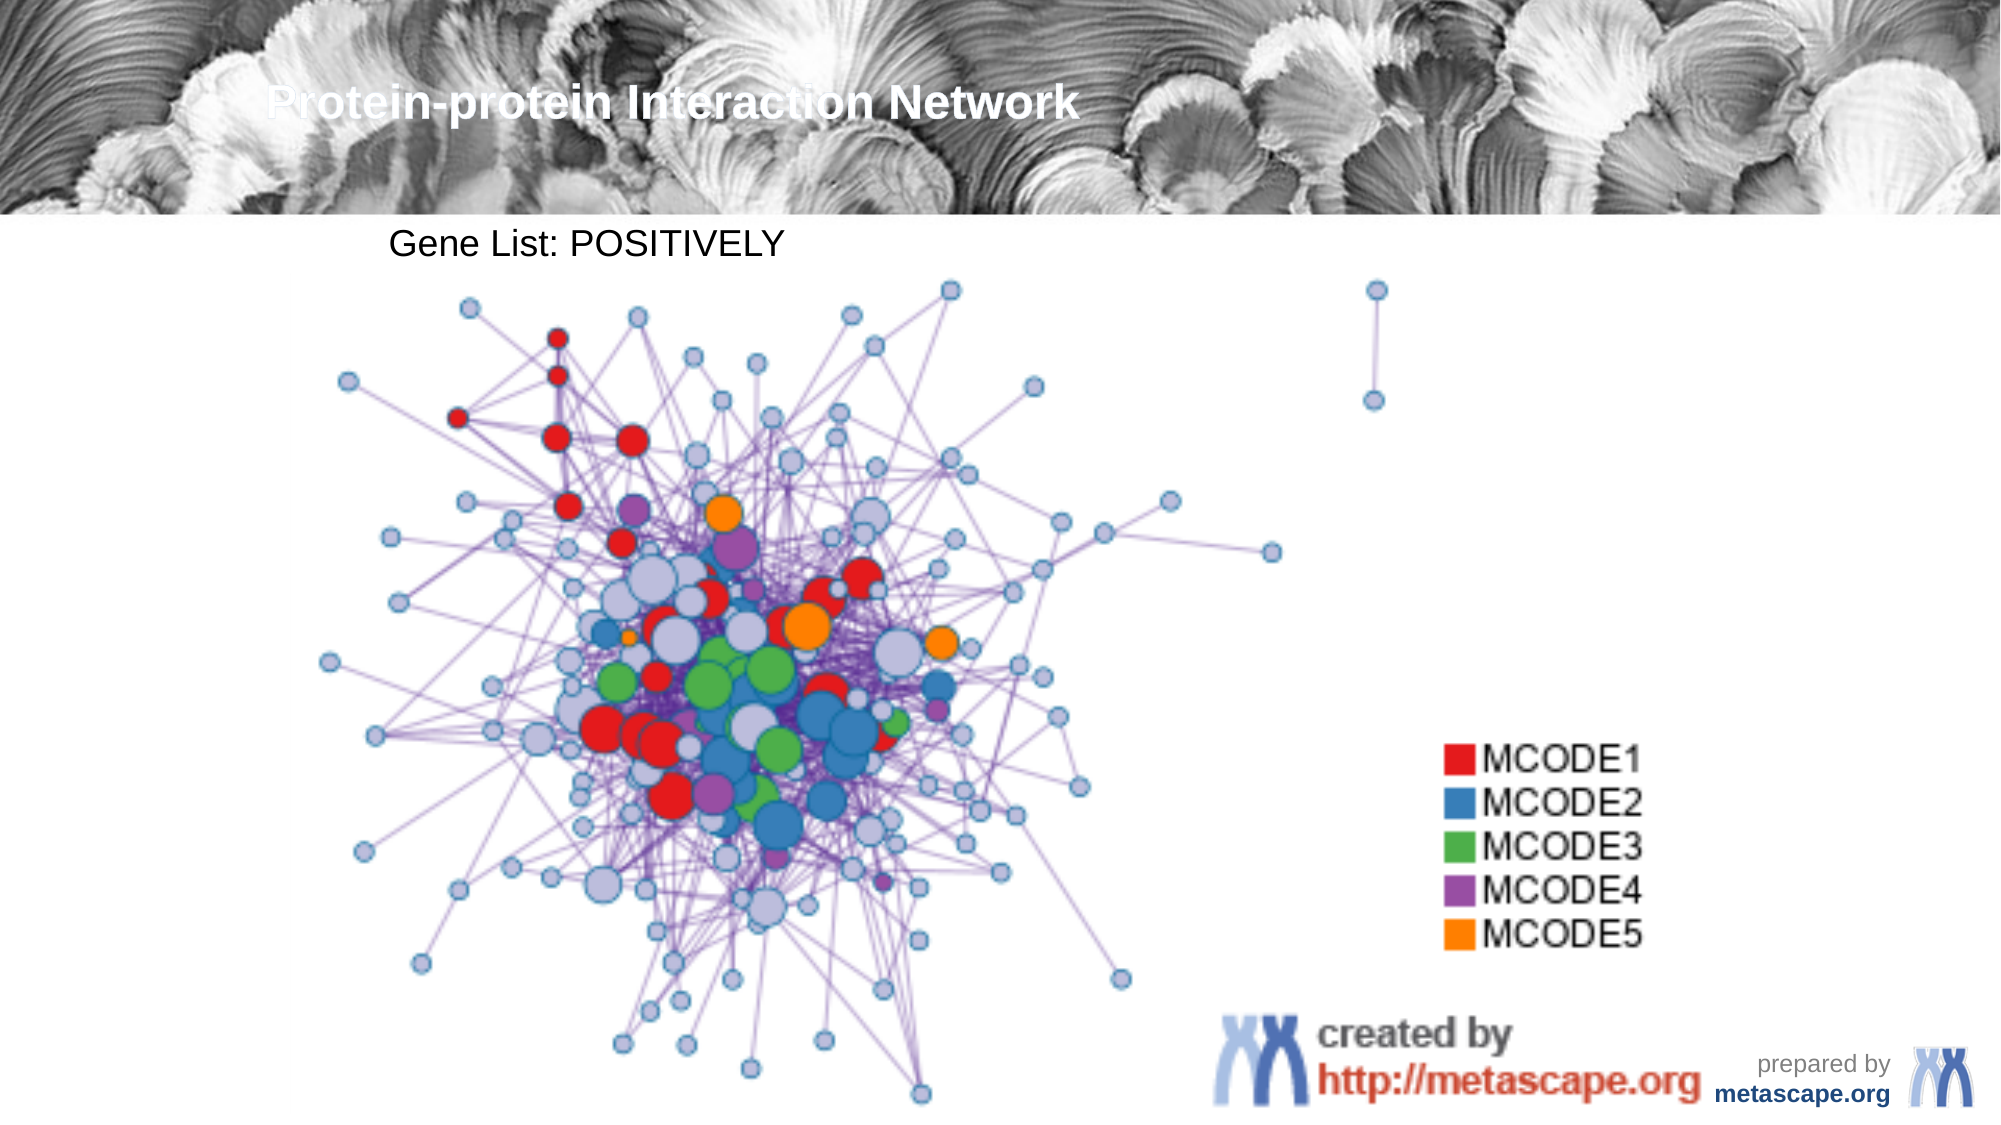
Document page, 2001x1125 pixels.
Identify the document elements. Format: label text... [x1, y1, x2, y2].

title Protein-protein Interaction Network [249, 61, 1602, 137]
text_box Gene List: POSITIVELY [373, 211, 1647, 271]
picture [0, 0, 2001, 1125]
